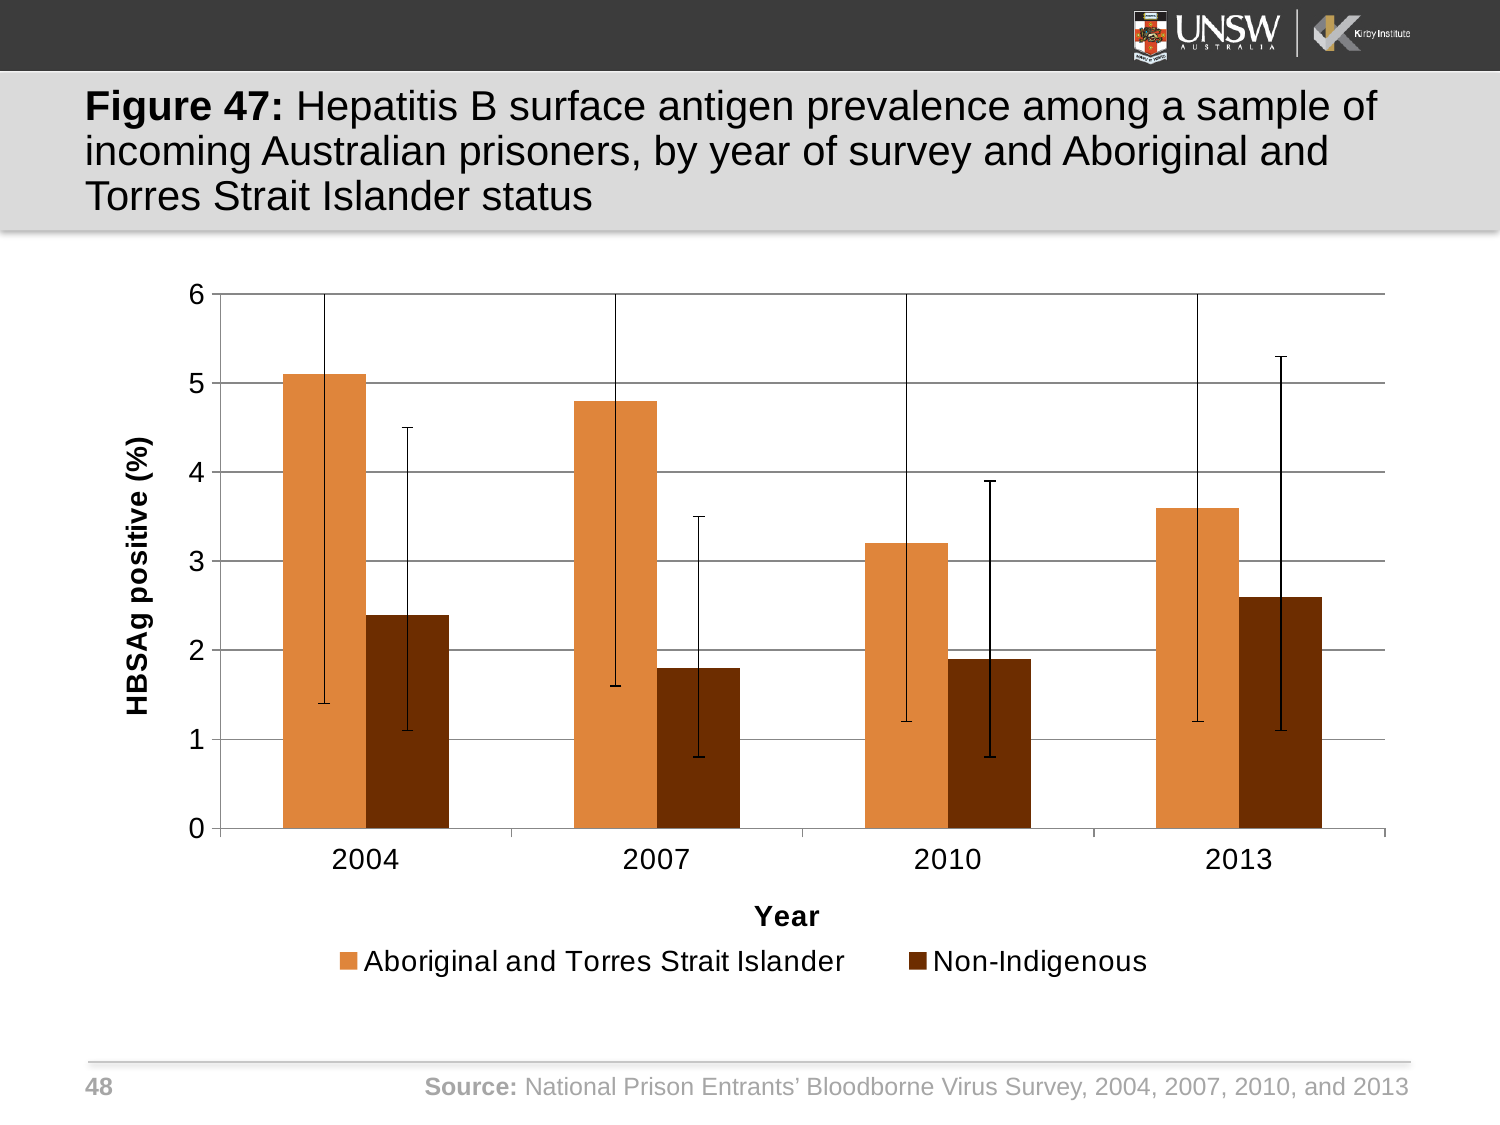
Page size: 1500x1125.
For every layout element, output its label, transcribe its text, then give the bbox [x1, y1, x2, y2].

picture [0, 0, 1500, 71]
list Source: National Prison Entrants’ Bloodborne Virus Survey, 2004, 2007, 2010, and 2013 [262, 1070, 1412, 1112]
chart [84, 262, 1412, 1023]
title Figure 47: Hepatitis B surface antigen prevalence among a sample of incoming Australian prisoners, by year of survey and Aboriginal and Torres Strait Islander status [85, 84, 1412, 216]
slide_number 48 [85, 1070, 195, 1112]
